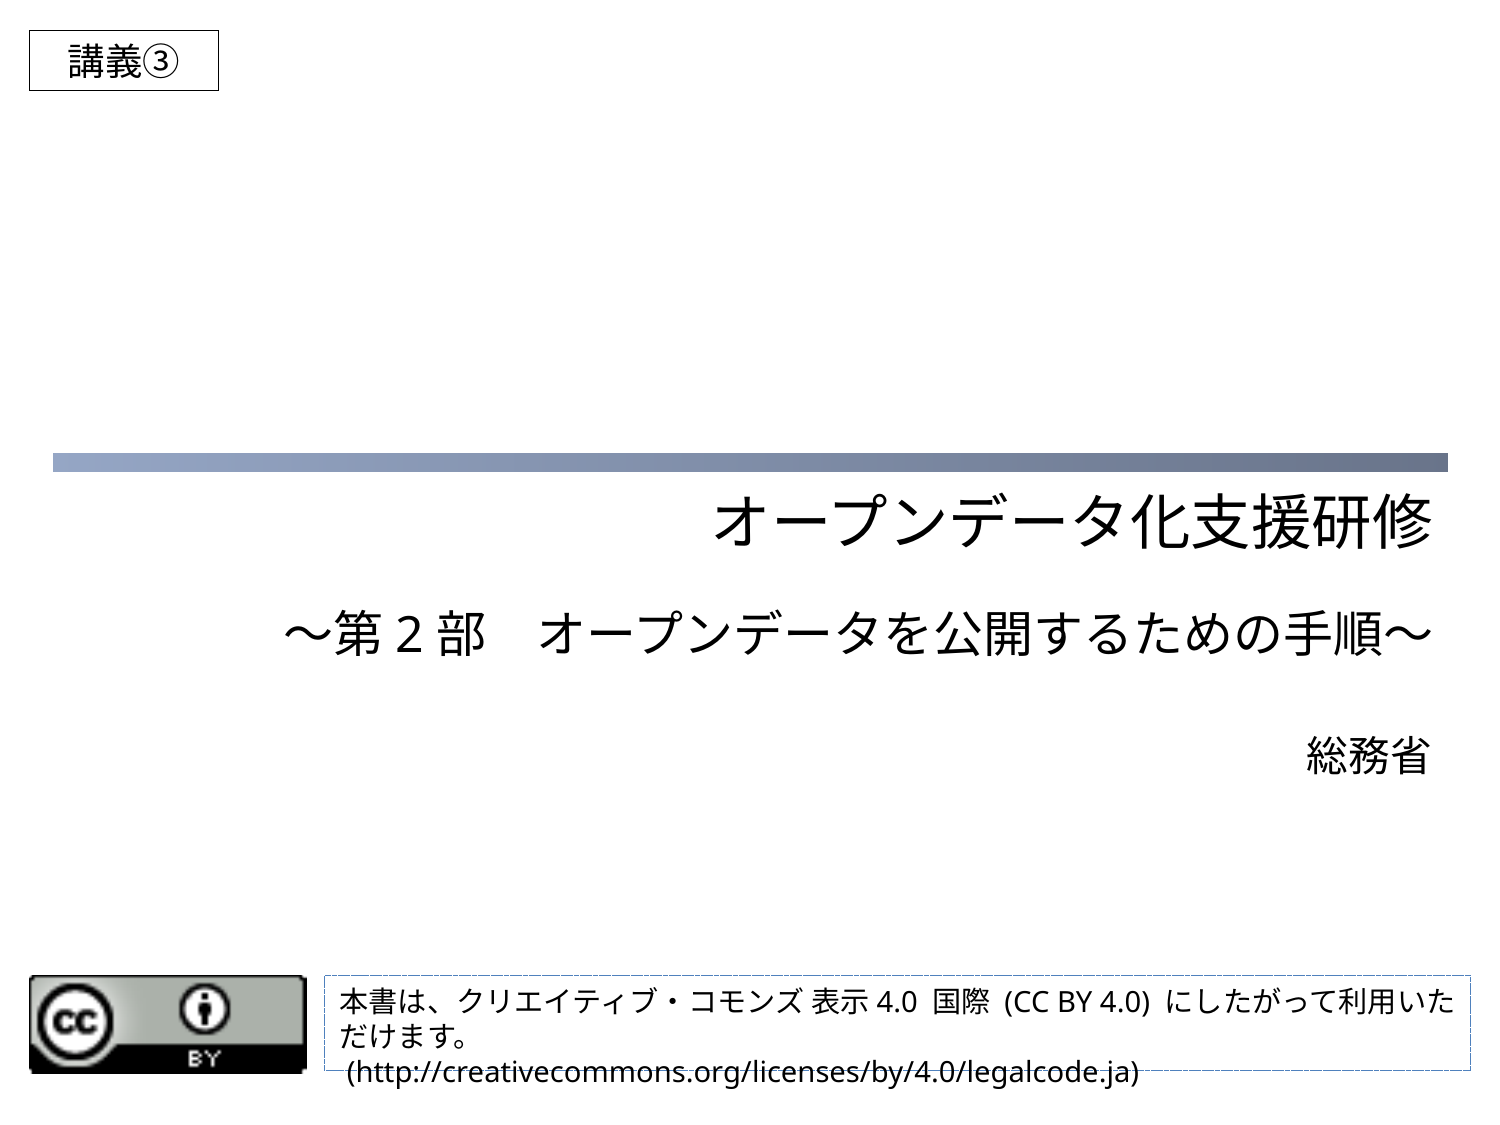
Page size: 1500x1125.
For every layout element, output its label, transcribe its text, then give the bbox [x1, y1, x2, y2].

text_box 総務省 [442, 727, 1447, 799]
picture [29, 975, 307, 1074]
text_box 講義③ [29, 30, 219, 91]
text_box 本書は、クリエイティブ・コモンズ 表示4.0 国際 (CC BY 4.0) にしたがって利用いただけます。 (http://creativecommons.org/licenses/by/4.0/legalcode.ja) [324, 975, 1471, 1071]
title オープンデータ化支援研修 [573, 480, 1449, 570]
subtitle ～第2部 オープンデータを公開するための手順～ [88, 601, 1449, 940]
